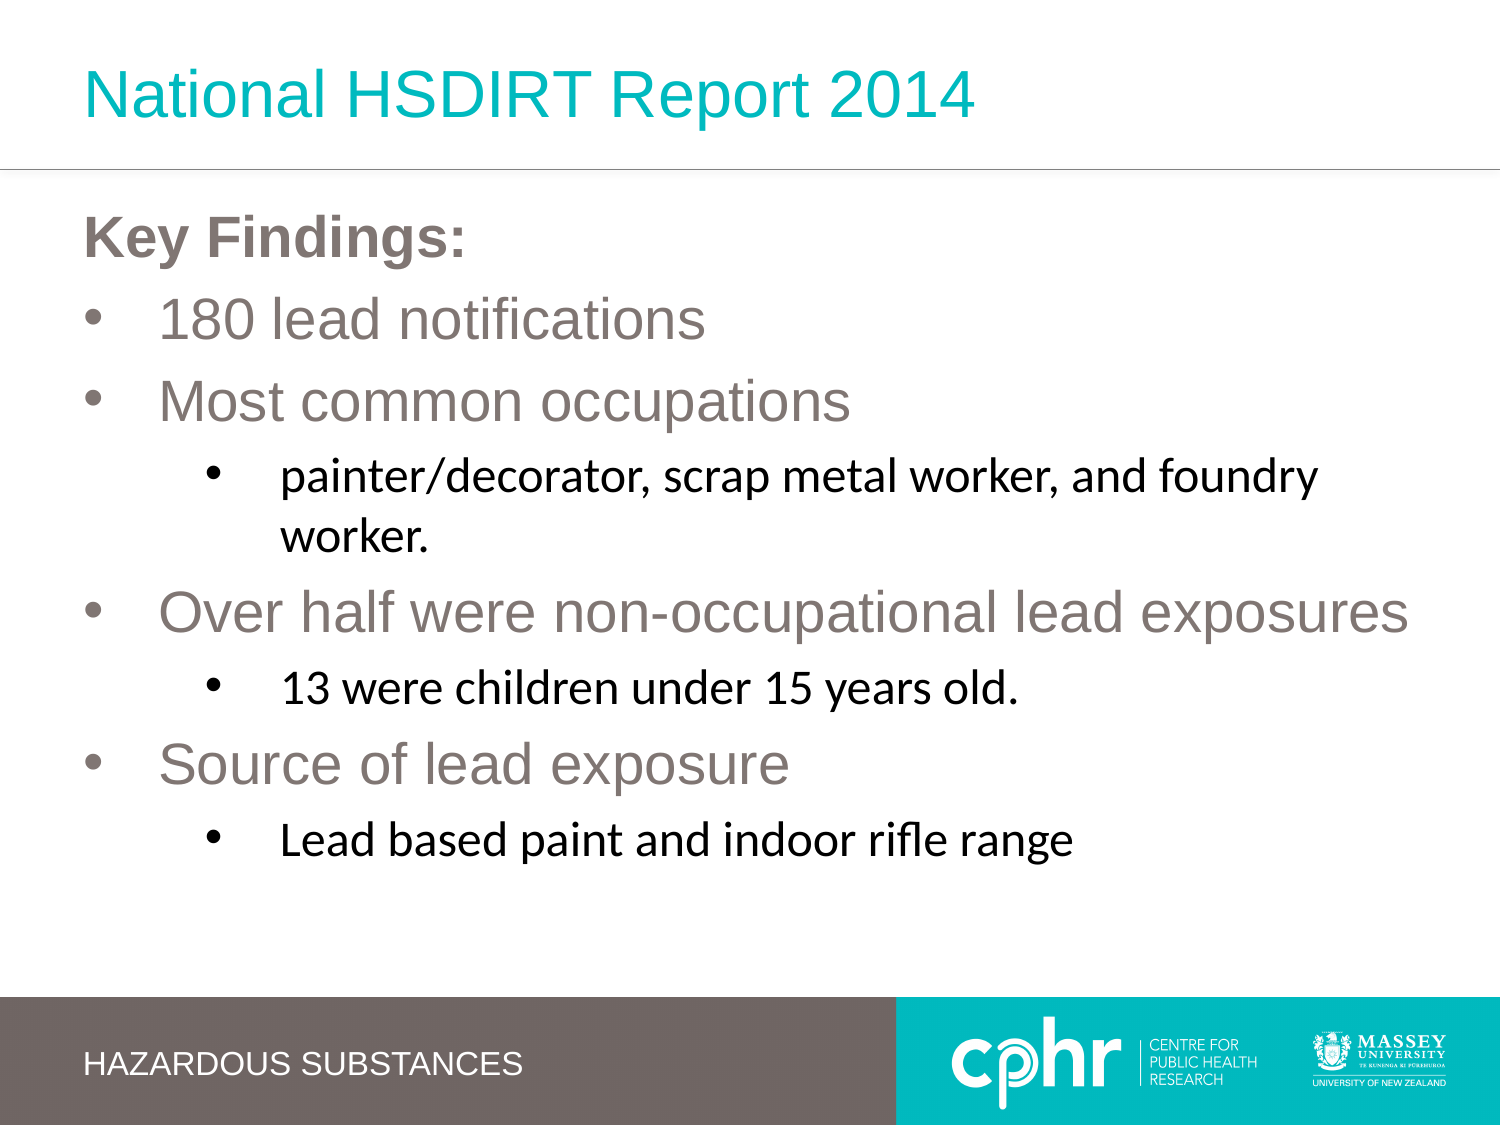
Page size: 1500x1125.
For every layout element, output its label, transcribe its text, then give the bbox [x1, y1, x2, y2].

picture [0, 997, 1500, 1125]
title National HSDIRT Report 2014 [68, 43, 1360, 162]
list Key Findings: 180 lead notifications Most common occupations painter/decorator, scrap metal worker, and foundry worker. Over half were non-occupational lead exposures 13 were children under 15 years old. Source of lead exposure Lead based paint and indoor rifle range [68, 192, 1439, 974]
list Hazardous substances [68, 1035, 854, 1114]
